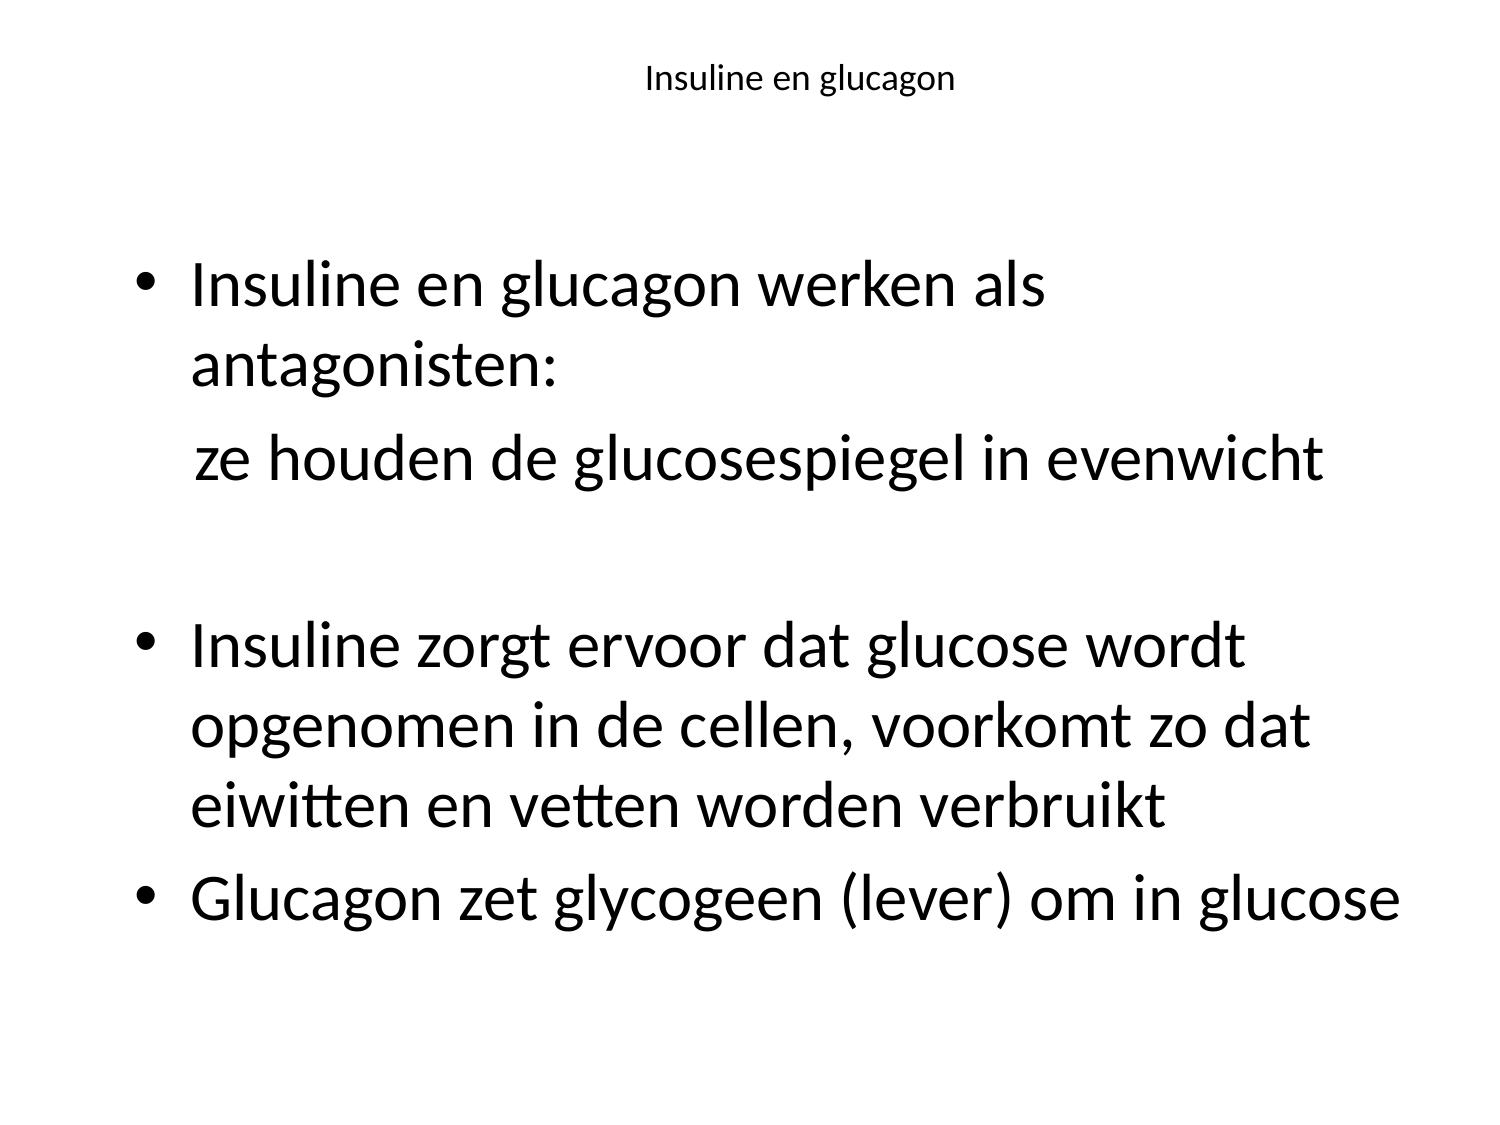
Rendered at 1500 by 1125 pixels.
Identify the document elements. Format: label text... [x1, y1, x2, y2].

list Insuline en glucagon werken als antagonisten: ze houden de glucosespiegel in evenwicht Insuline zorgt ervoor dat glucose wordt opgenomen in de cellen, voorkomt zo dat eiwitten en vetten worden verbruikt Glucagon zet glycogeen (lever) om in glucose [119, 232, 1425, 1005]
title Insuline en glucagon [176, 45, 1425, 106]
